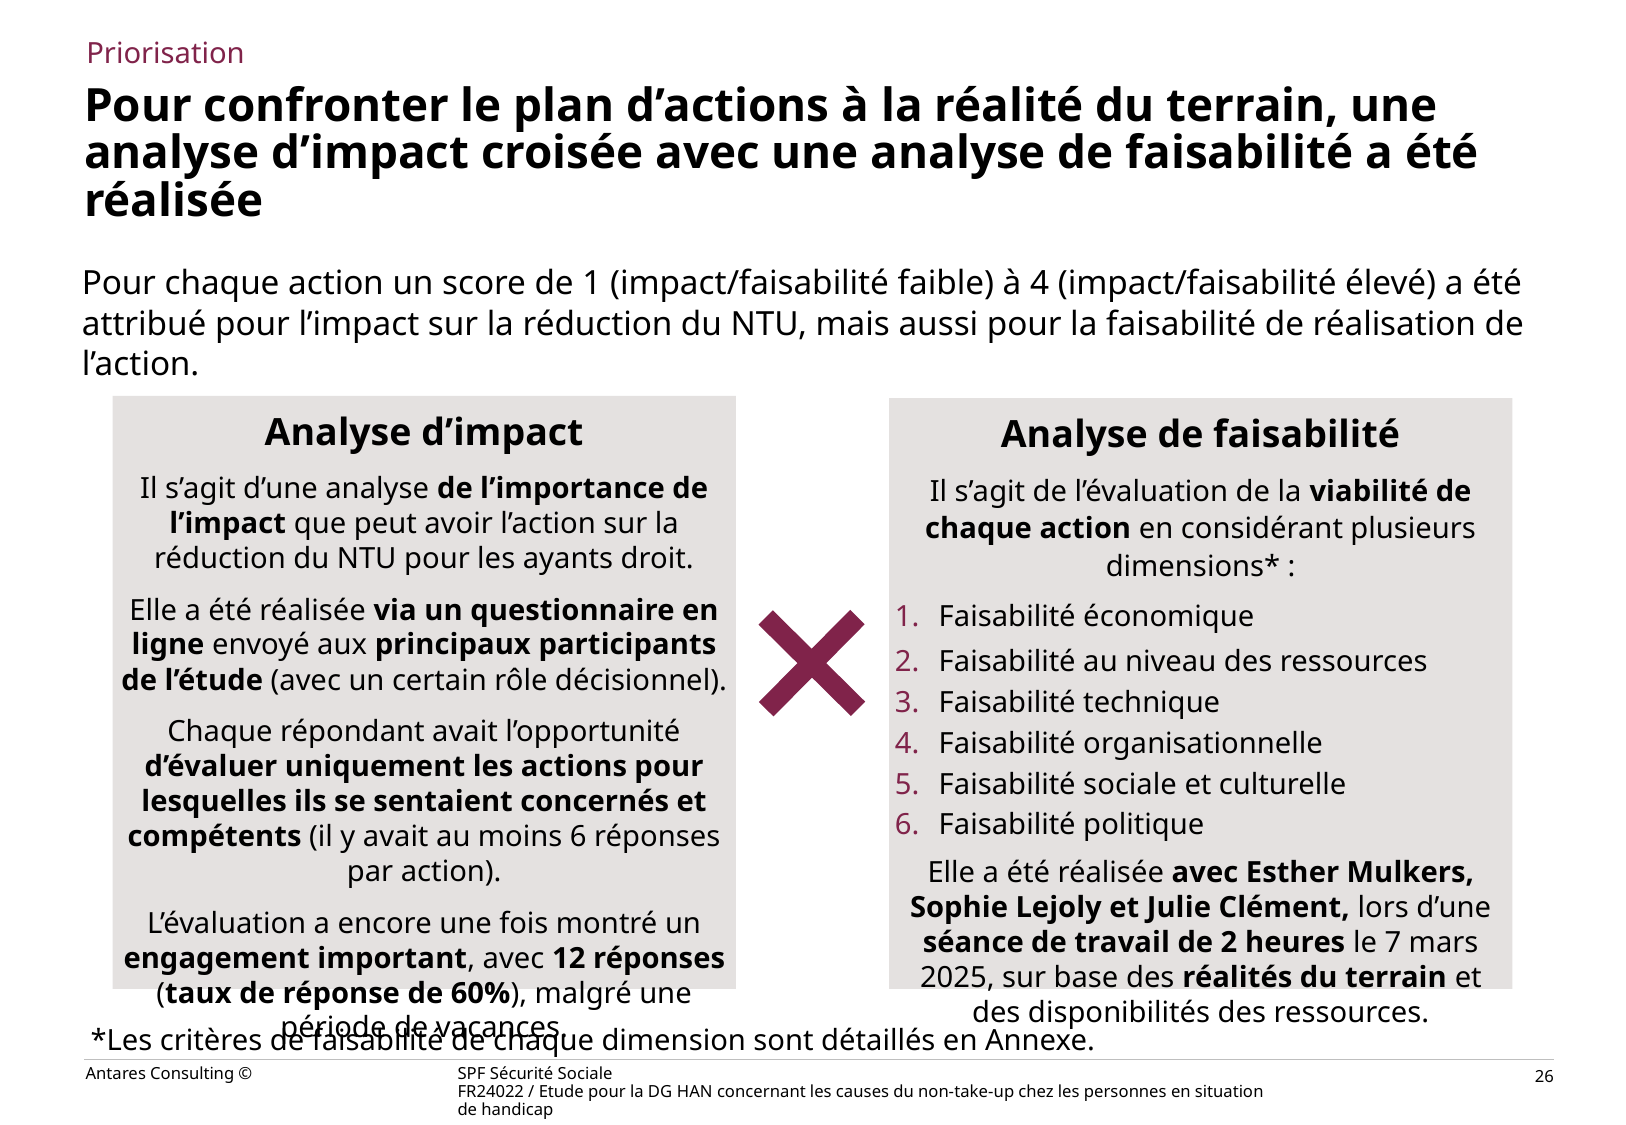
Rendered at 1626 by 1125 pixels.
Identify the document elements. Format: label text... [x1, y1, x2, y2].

text_box Analyse de faisabilité Il s’agit de l’évaluation de la viabilité de chaque action en considérant plusieurs dimensions* : Faisabilité économique Faisabilité au niveau des ressources Faisabilité technique Faisabilité organisationnelle Faisabilité sociale et culturelle Faisabilité politique Elle a été réalisée avec Esther Mulkers, Sophie Lejoly et Julie Clément, lors d’une séance de travail de 2 heures le 7 mars 2025, sur base des réalités du terrain et des disponibilités des ressources. [889, 398, 1513, 989]
text_box Priorisation [86, 38, 1522, 70]
text_box Analyse d’impact Il s’agit d’une analyse de l’importance de l’impact que peut avoir l’action sur la réduction du NTU pour les ayants droit. Elle a été réalisée via un questionnaire en ligne envoyé aux principaux participants de l’étude (avec un certain rôle décisionnel). Chaque répondant avait l’opportunité d’évaluer uniquement les actions pour lesquelles ils se sentaient concernés et compétents (il y avait au moins 6 réponses par action). L’évaluation a encore une fois montré un engagement important, avec 12 réponses (taux de réponse de 60%), malgré une période de vacances. [112, 395, 736, 989]
list Pour chaque action un score de 1 (impact/faisabilité faible) à 4 (impact/faisabilité élevé) a été attribué pour l’impact sur la réduction du NTU, mais aussi pour la faisabilité de réalisation de l’action. [81, 261, 1581, 343]
text_box [758, 609, 866, 717]
title Pour confronter le plan d’actions à la réalité du terrain, une analyse d’impact croisée avec une analyse de faisabilité a été réalisée [84, 82, 1550, 229]
text_box *Les critères de faisabilité de chaque dimension sont détaillés en Annexe. [75, 1018, 1547, 1065]
